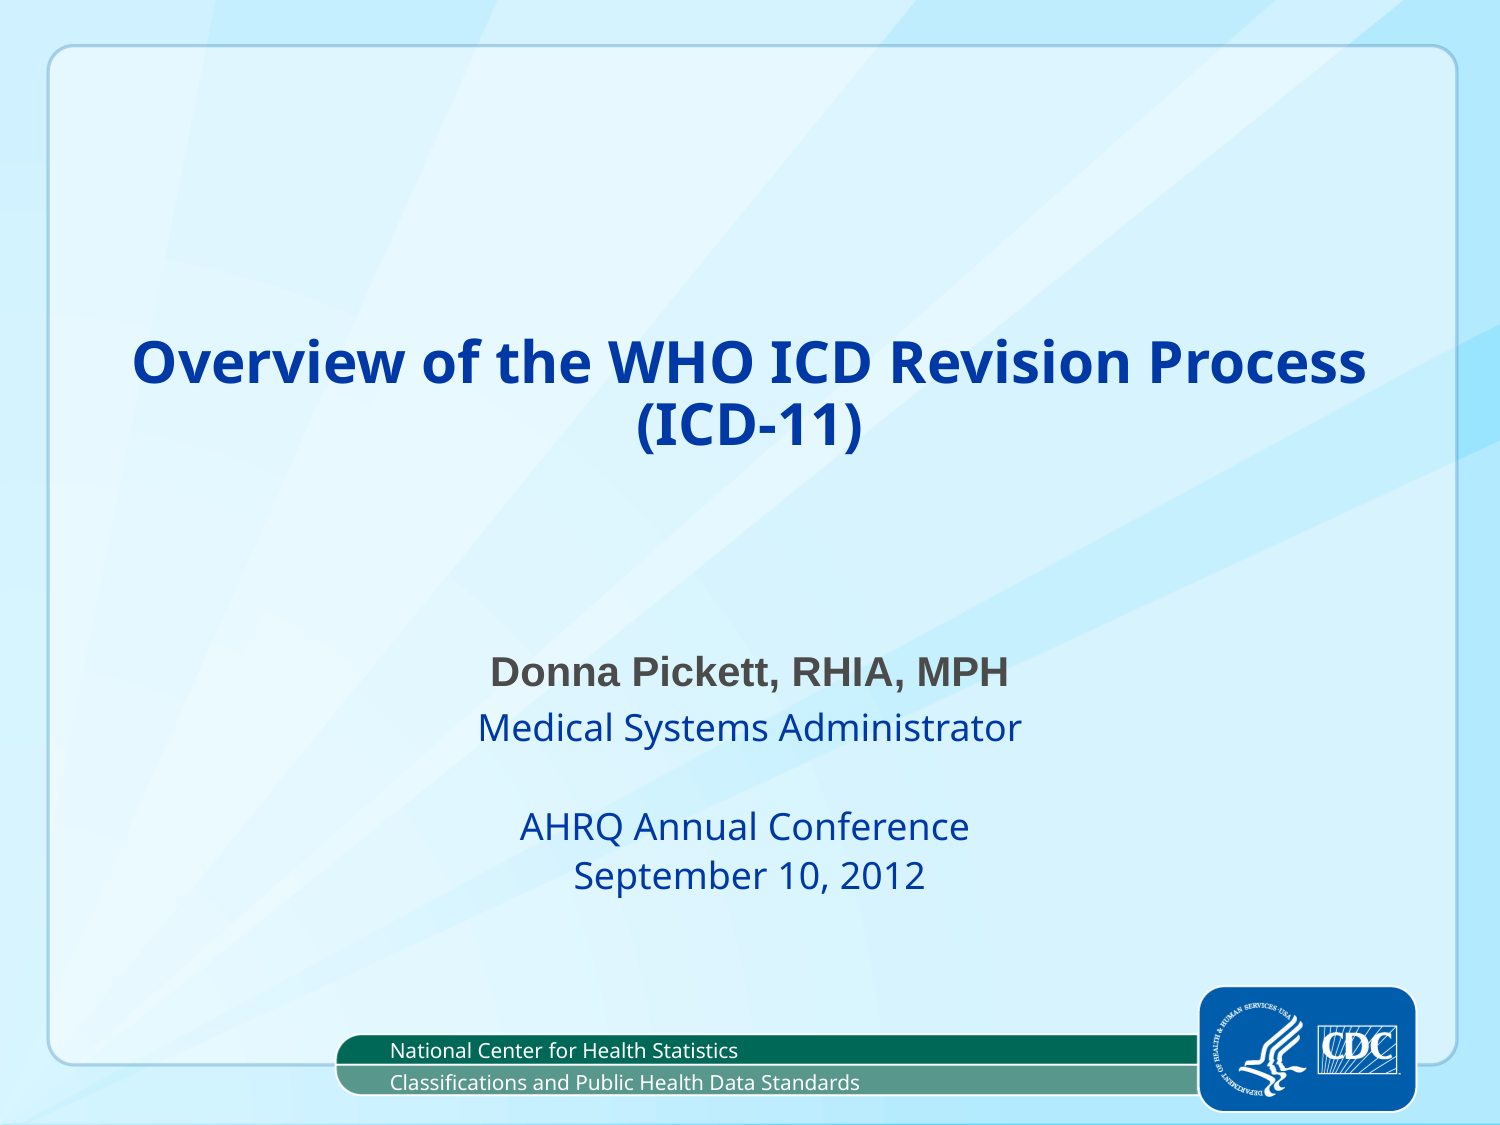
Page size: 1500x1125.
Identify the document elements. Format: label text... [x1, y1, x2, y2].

title Overview of the WHO ICD Revision Process (ICD-11) [75, 324, 1425, 600]
list Medical Systems Administrator AHRQ Annual Conference September 10, 2012 [225, 699, 1275, 913]
subtitle Donna Pickett, RHIA, MPH [225, 637, 1275, 699]
list National Center for Health Statistics [375, 1030, 1213, 1061]
picture [0, 0, 1500, 1125]
list Classifications and Public Health Data Standards [375, 1061, 1213, 1100]
